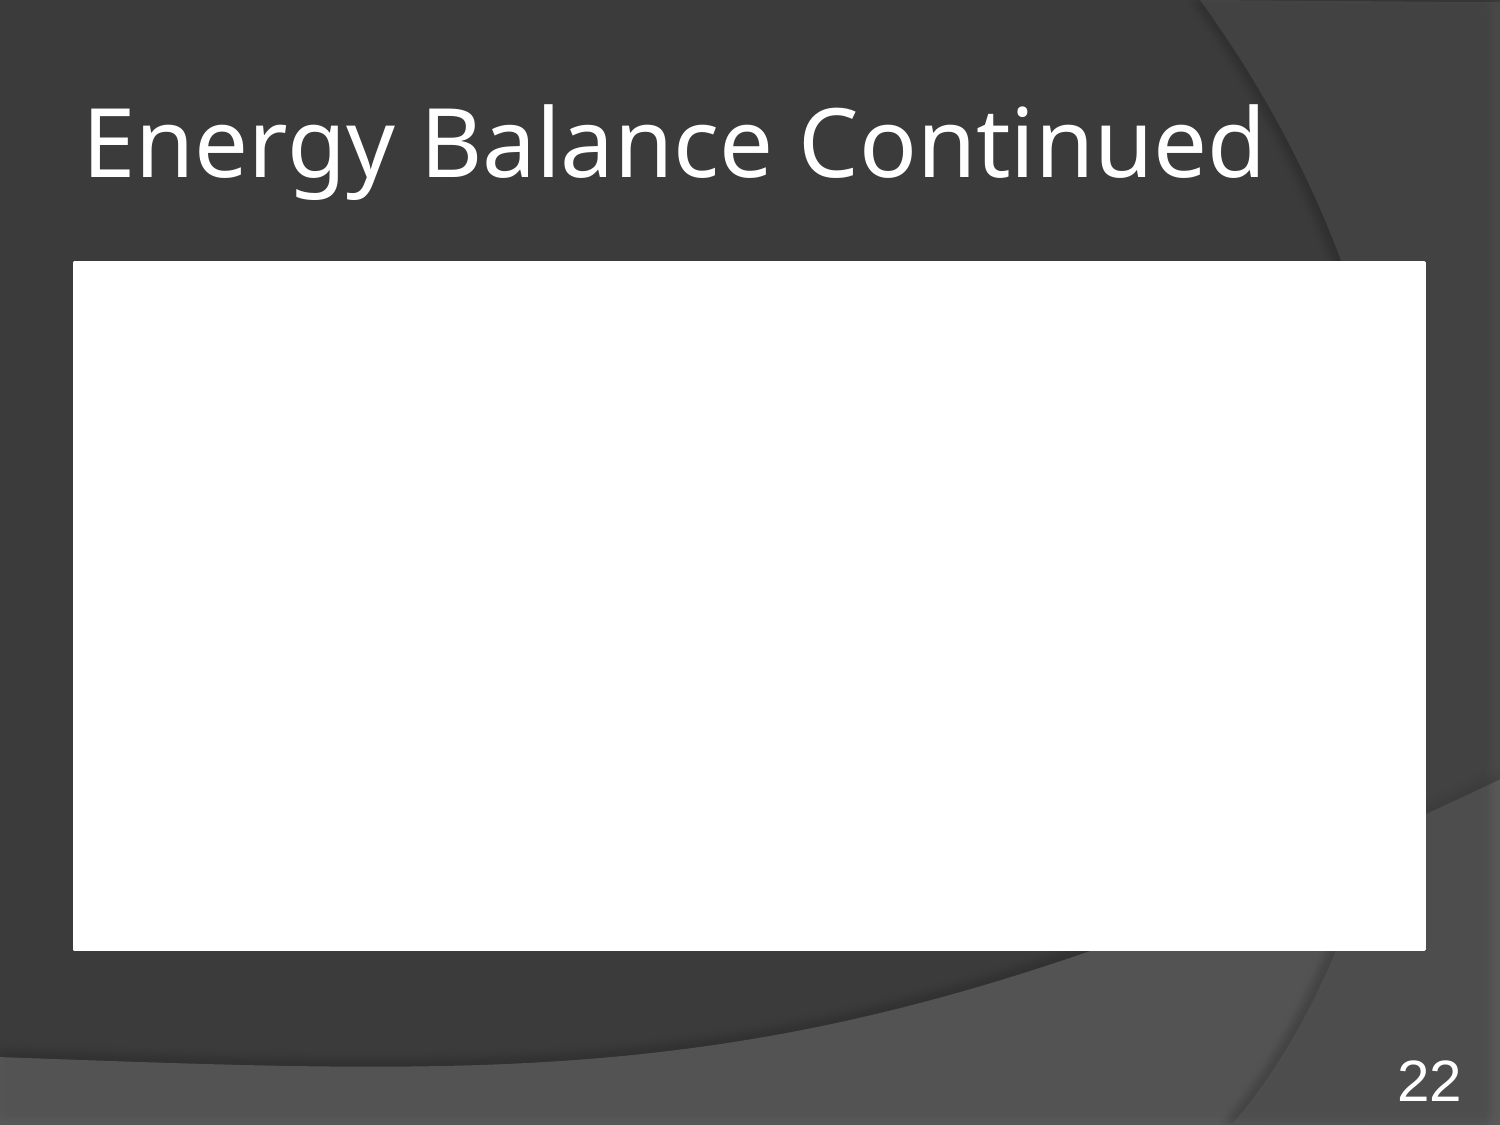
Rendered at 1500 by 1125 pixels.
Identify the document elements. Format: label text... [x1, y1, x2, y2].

title Energy Balance Continued [75, 45, 1300, 233]
text_box [73, 261, 1426, 951]
slide_number 22 [1337, 1053, 1463, 1114]
